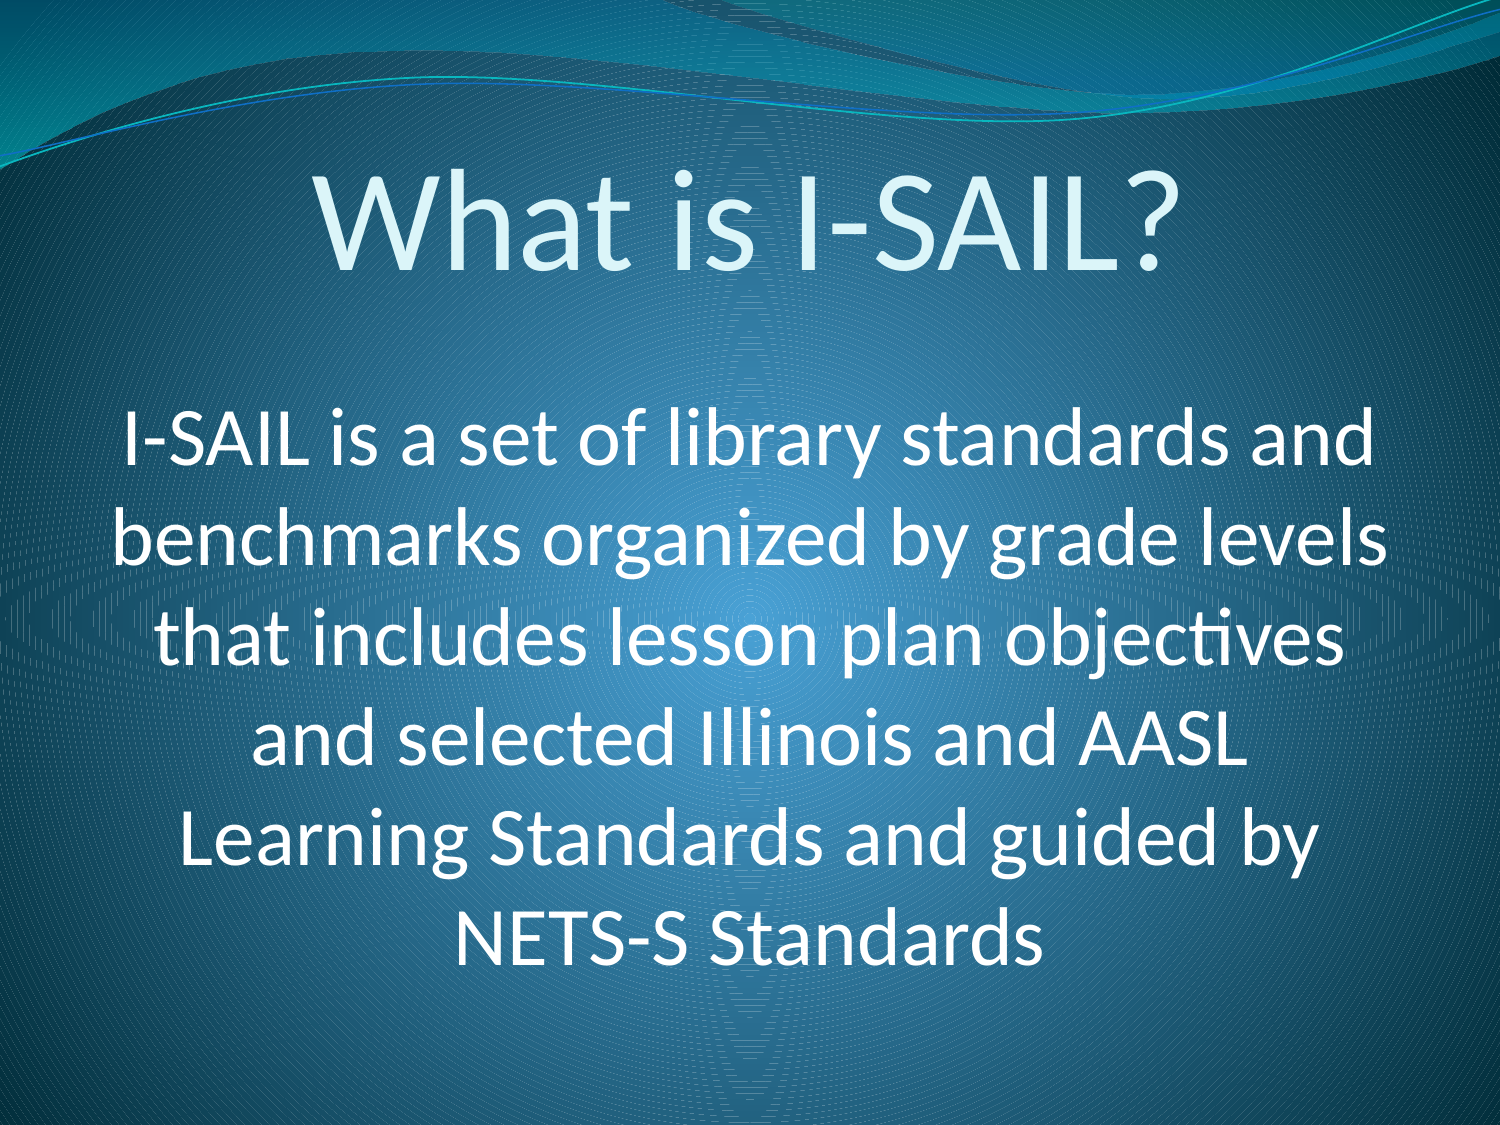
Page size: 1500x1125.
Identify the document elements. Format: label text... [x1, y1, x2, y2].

text_box I-SAIL is a set of library standards and benchmarks organized by grade levels that includes lesson plan objectives and selected Illinois and AASL Learning Standards and guided by NETS-S Standards [87, 375, 1413, 1118]
title What is I-SAIL? [74, 112, 1426, 300]
